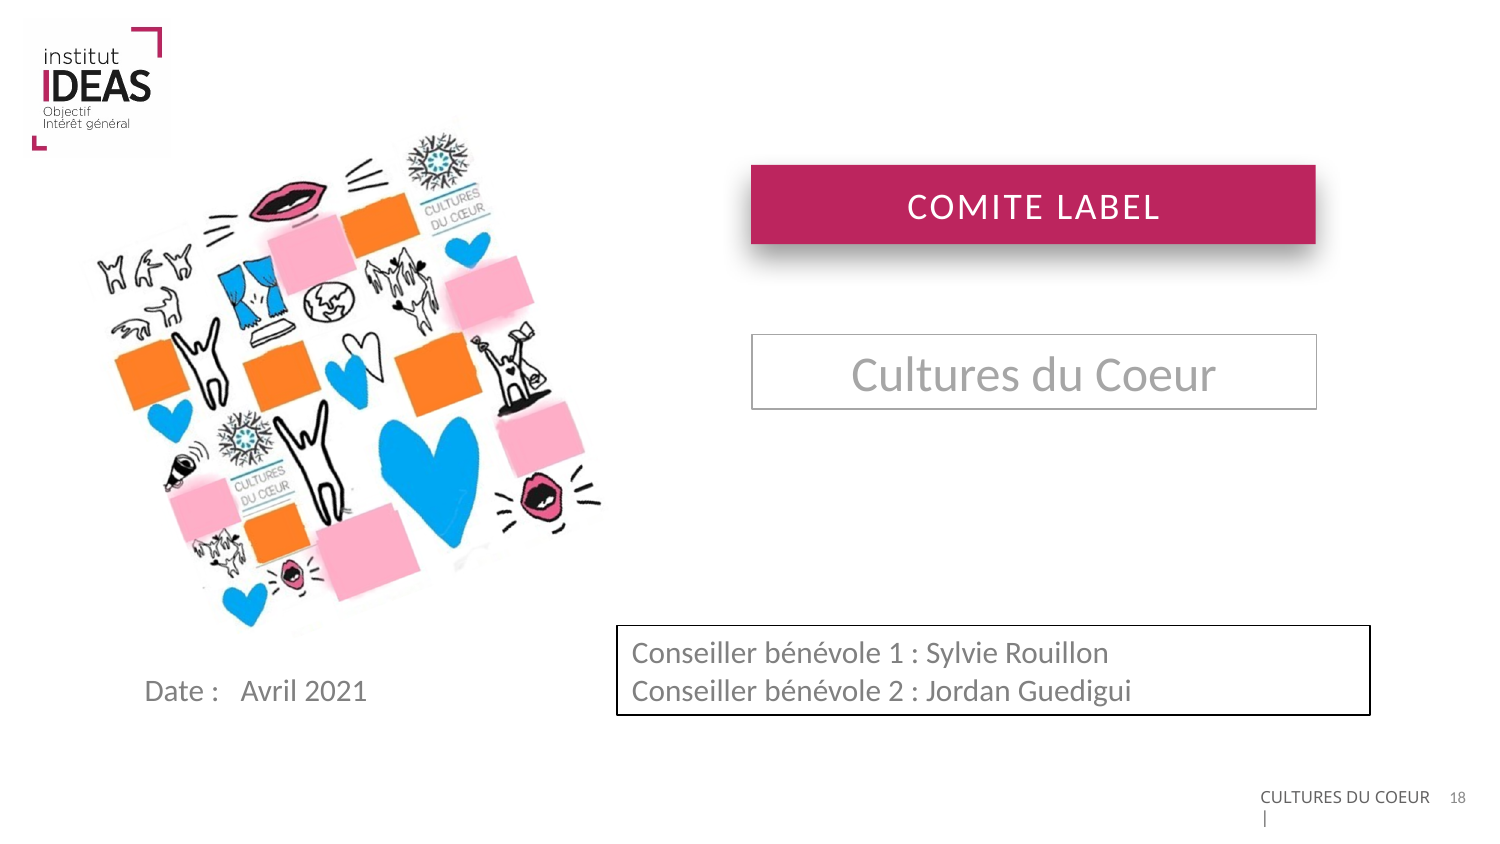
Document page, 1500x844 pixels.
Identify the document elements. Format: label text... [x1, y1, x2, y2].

text_box Date : Avril 2021 [129, 663, 553, 716]
picture [23, 18, 171, 158]
text_box Conseiller bénévole 1 : Sylvie Rouillon Conseiller bénévole 2 : Jordan Guedigui [617, 625, 1371, 715]
picture [32, 100, 651, 679]
text_box Cultures du Coeur [751, 334, 1317, 410]
text_box COMITE LABEL [749, 163, 1318, 246]
slide_number 18 [1391, 764, 1482, 830]
